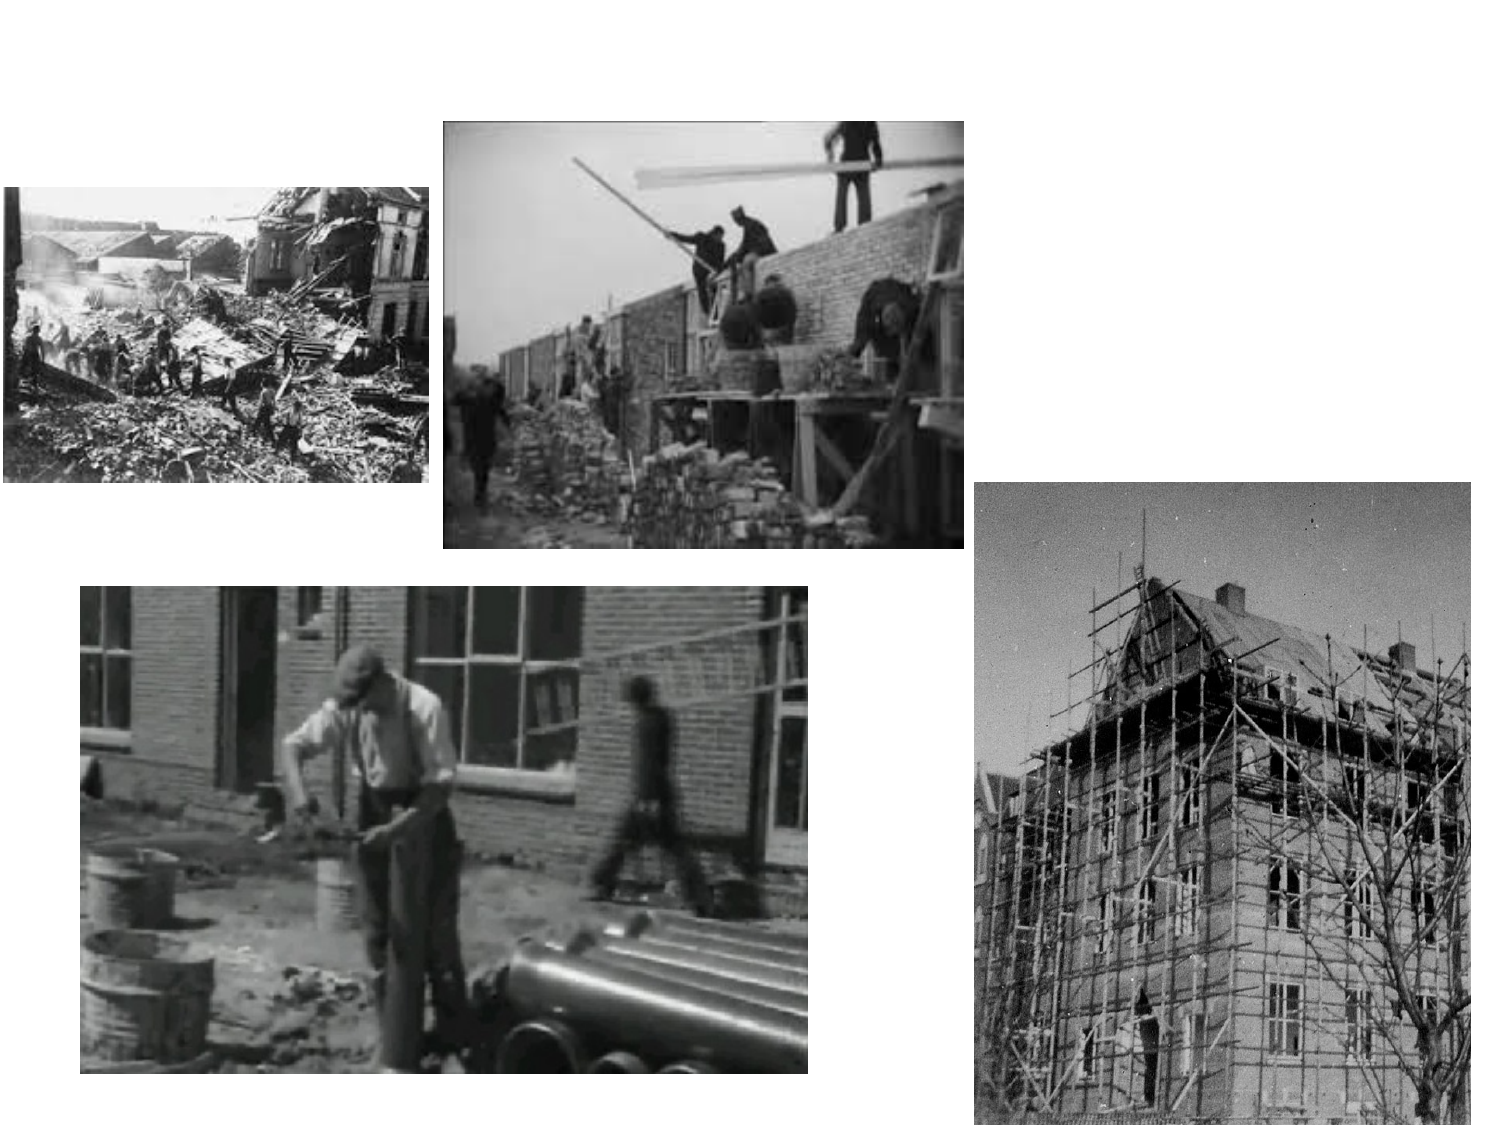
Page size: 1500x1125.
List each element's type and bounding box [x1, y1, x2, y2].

picture [443, 120, 964, 550]
picture [3, 186, 430, 483]
picture [80, 585, 808, 1074]
picture [974, 482, 1471, 1125]
